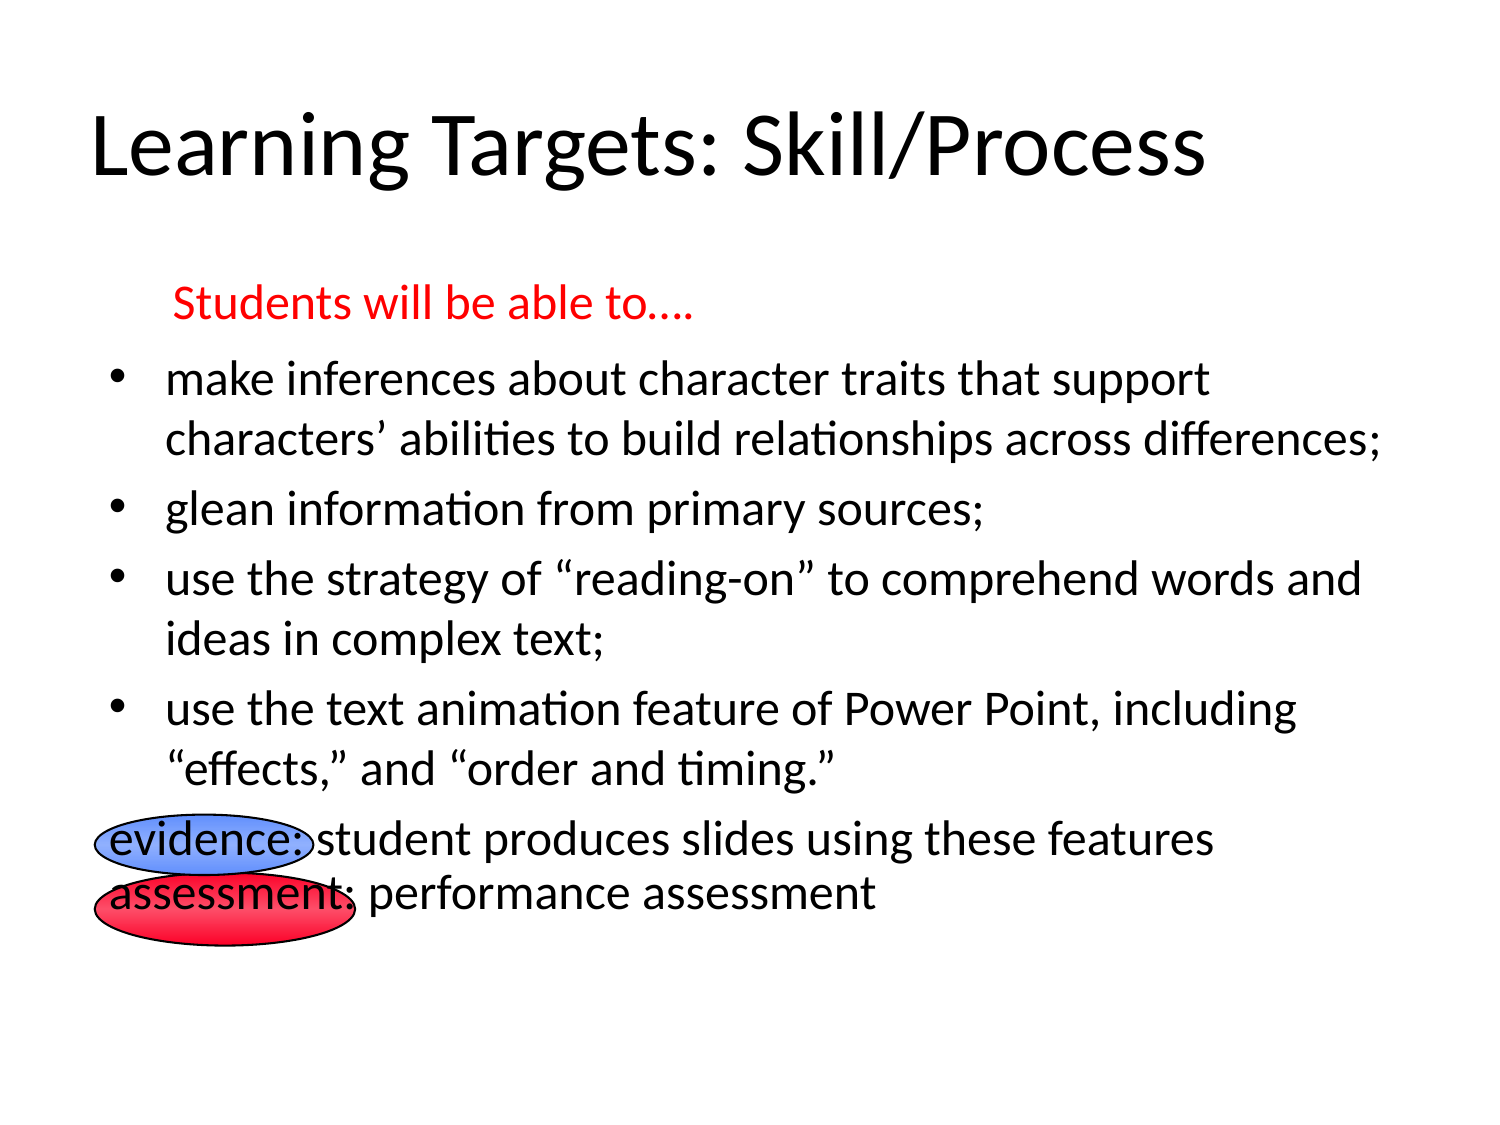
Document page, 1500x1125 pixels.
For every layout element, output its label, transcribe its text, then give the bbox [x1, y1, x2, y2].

title Learning Targets: Skill/Process [75, 45, 1425, 233]
list make inferences about character traits that support characters’ abilities to build relationships across differences; glean information from primary sources; use the strategy of “reading-on” to comprehend words and ideas in complex text; use the text animation feature of Power Point, including “effects,” and “order and timing.” evidence: student produces slides using these features assessment: performance assessment [93, 338, 1432, 1014]
text_box Students will be able to…. [157, 262, 710, 338]
